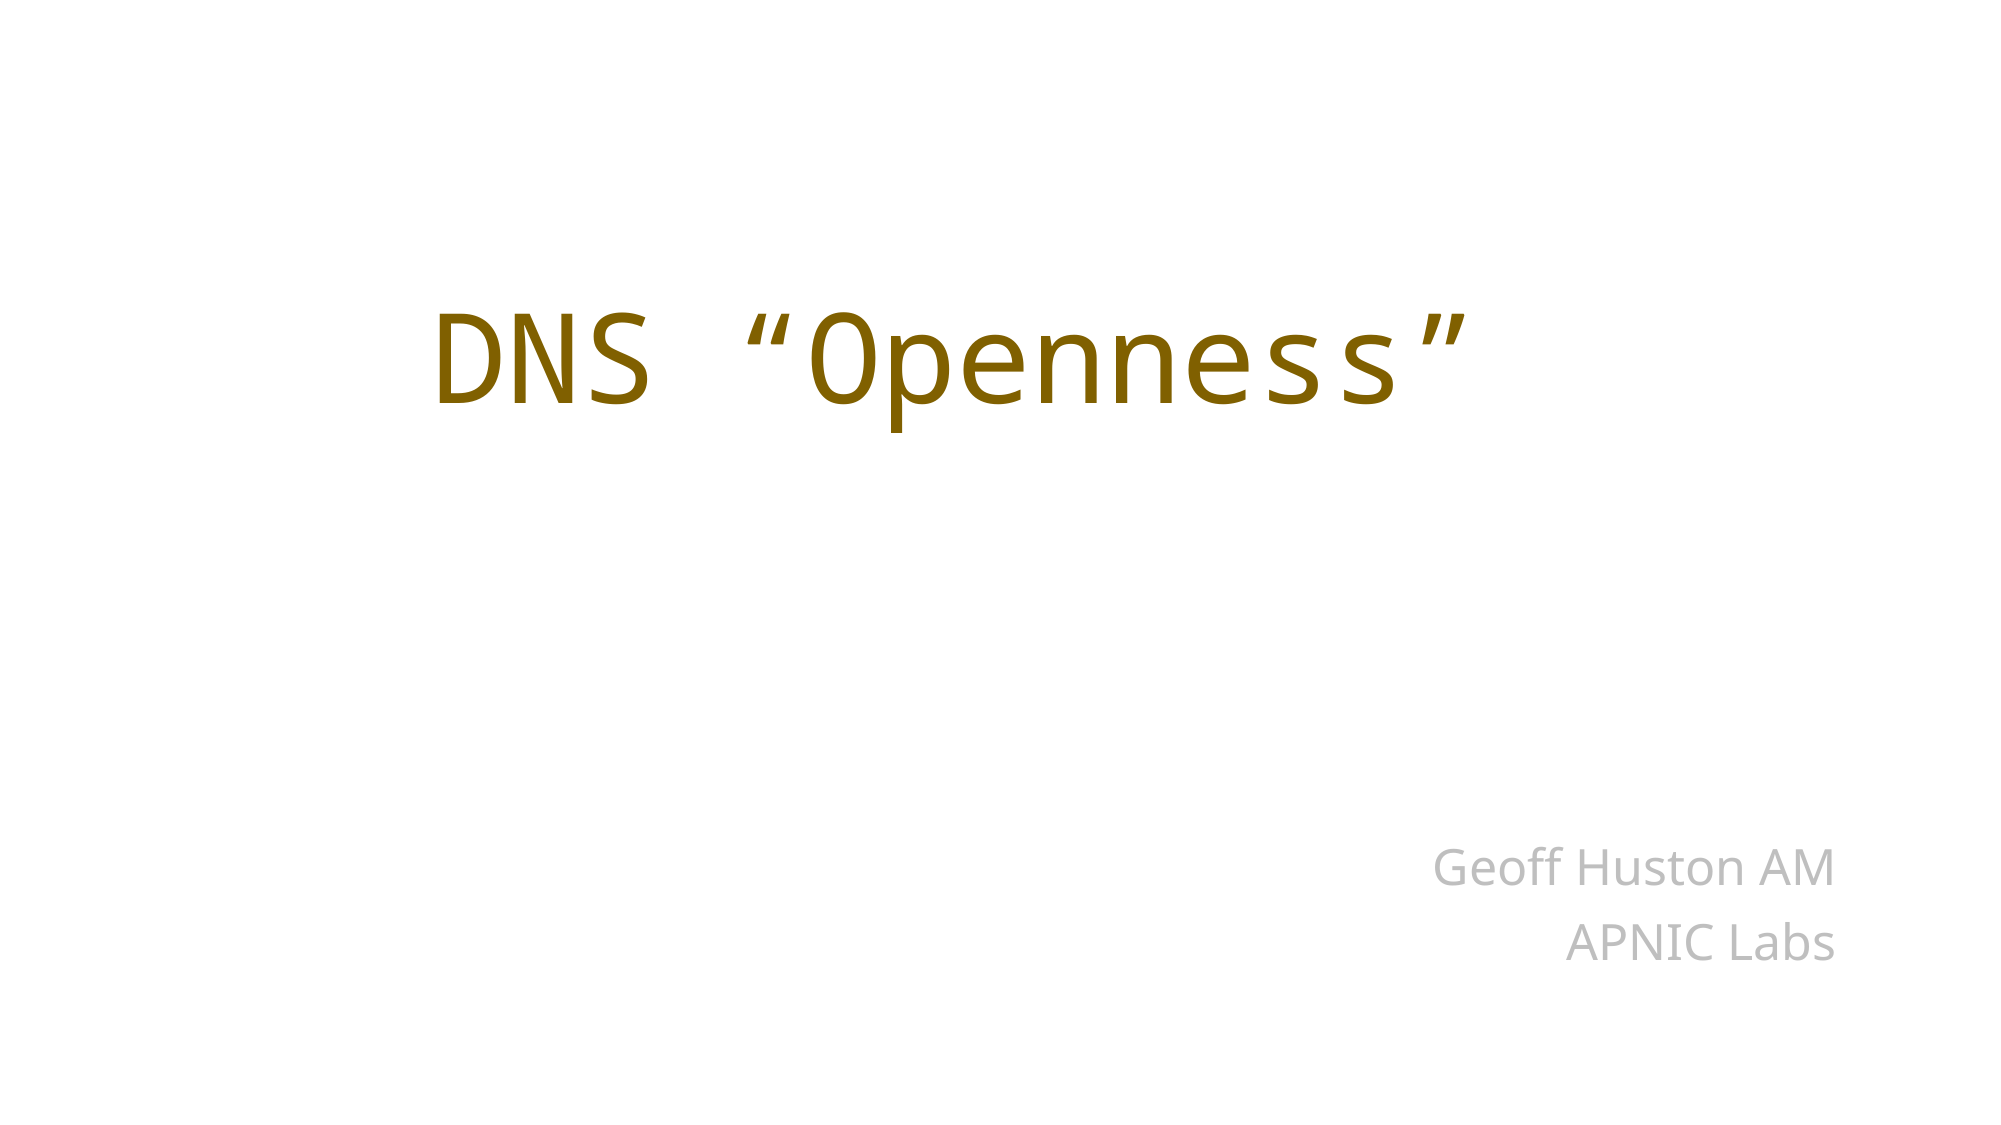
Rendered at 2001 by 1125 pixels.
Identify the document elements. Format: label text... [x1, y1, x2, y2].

title DNS “Openness” [29, 196, 1883, 588]
subtitle Geoff Huston AM APNIC Labs [351, 835, 1852, 1023]
